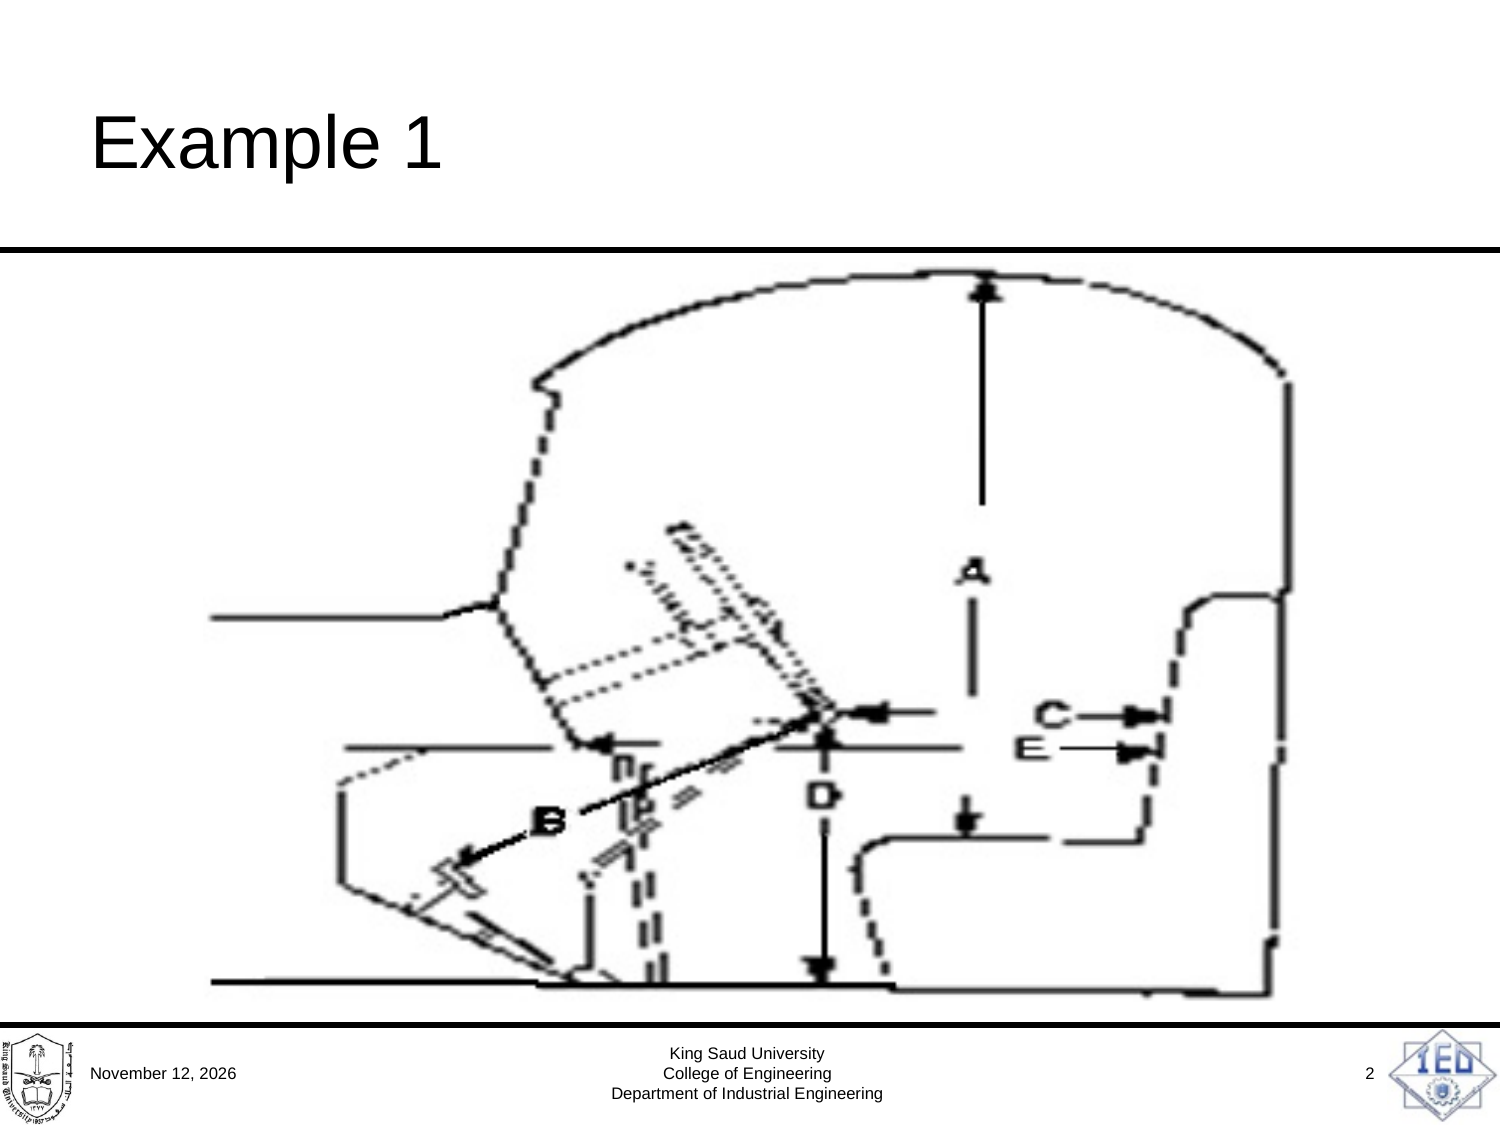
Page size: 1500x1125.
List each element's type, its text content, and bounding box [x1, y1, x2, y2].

picture [0, 1029, 74, 1125]
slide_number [75, 1042, 425, 1103]
footer King Saud University College of Engineering Department of Industrial Engineering [512, 1042, 988, 1103]
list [203, 262, 1308, 1013]
title Example 1 [75, 45, 1425, 233]
picture [1387, 1029, 1500, 1125]
slide_number 2 [1074, 1042, 1425, 1103]
